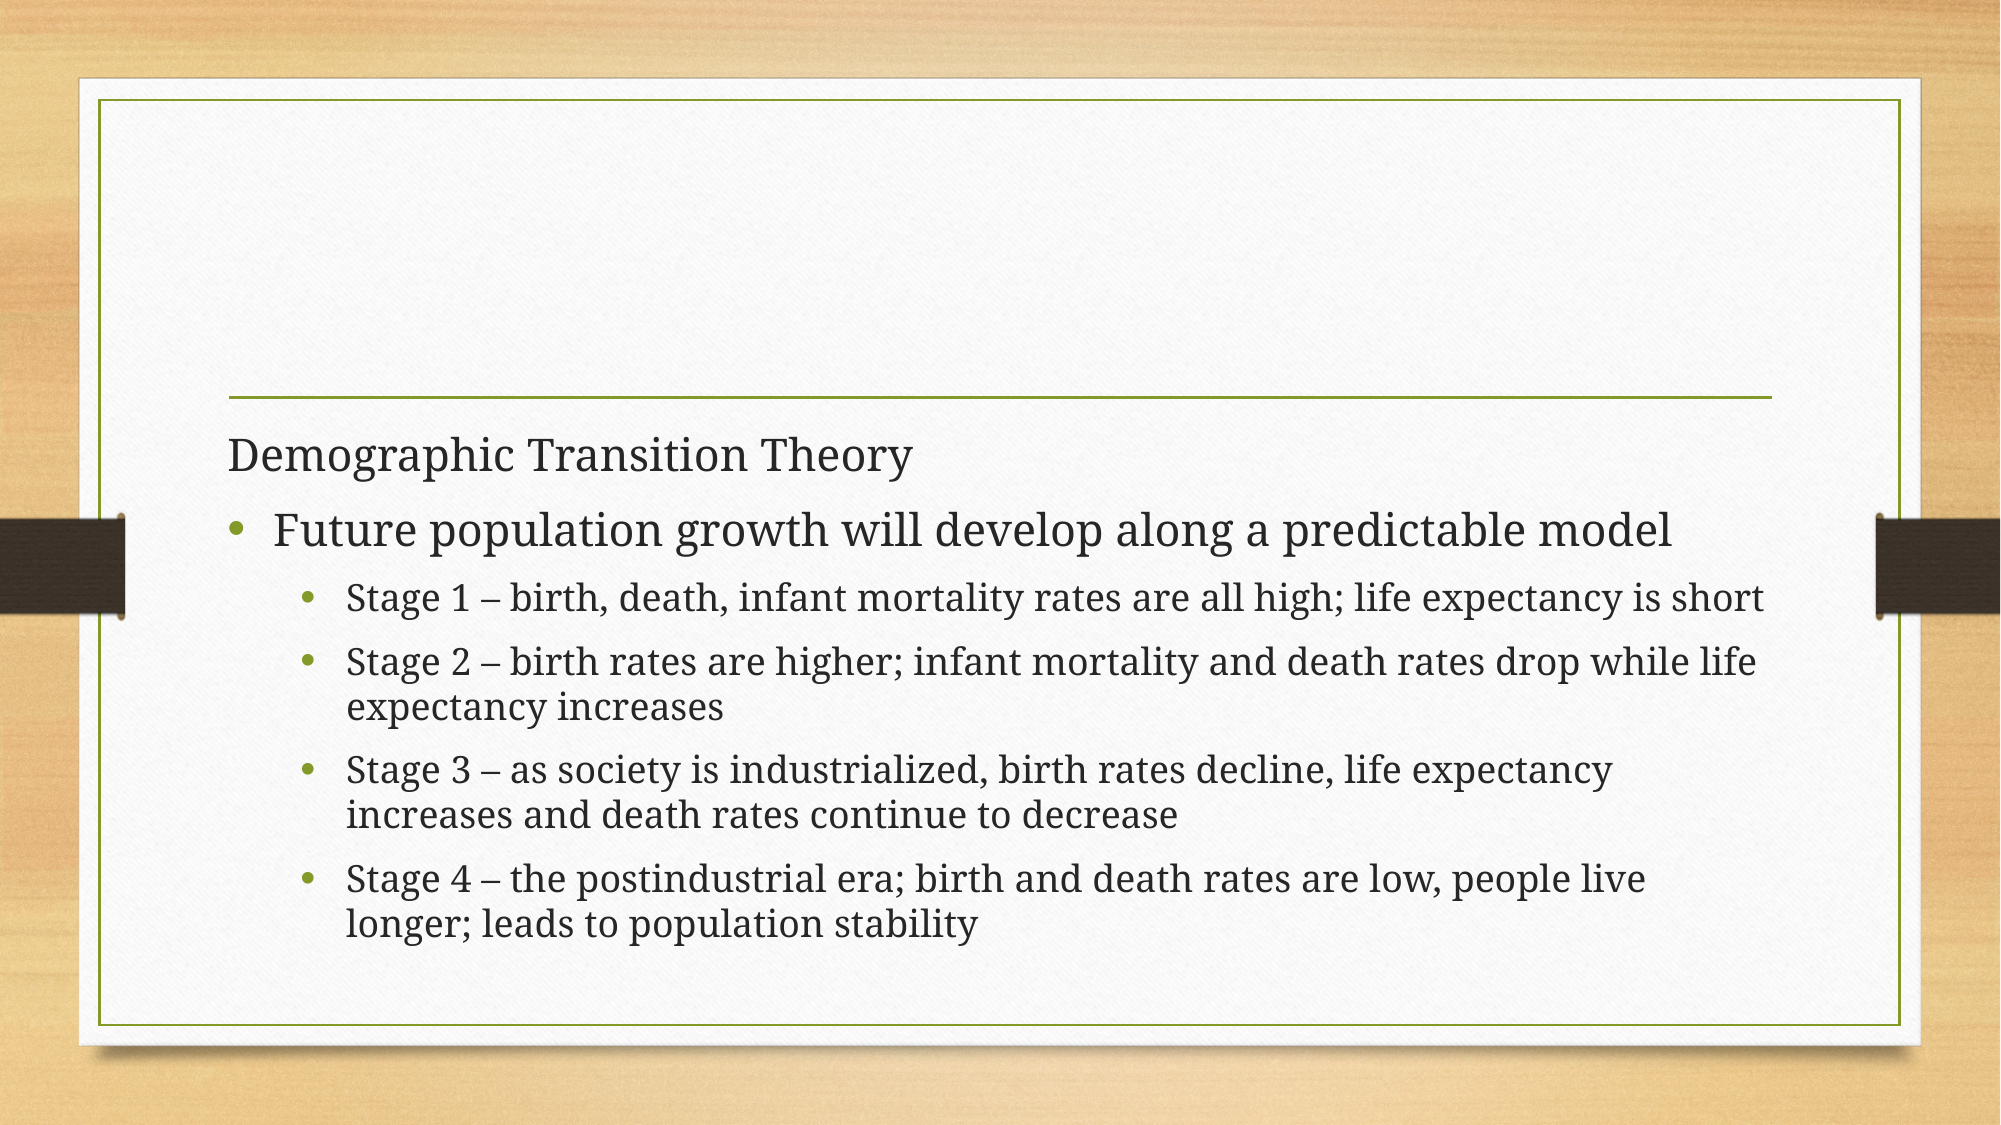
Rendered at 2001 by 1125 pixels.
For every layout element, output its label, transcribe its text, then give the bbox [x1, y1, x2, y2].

list Demographic Transition Theory Future population growth will develop along a predictable model Stage 1 – birth, death, infant mortality rates are all high; life expectancy is short Stage 2 – birth rates are higher; infant mortality and death rates drop while life expectancy increases Stage 3 – as society is industrialized, birth rates decline, life expectancy increases and death rates continue to decrease Stage 4 – the postindustrial era; birth and death rates are low, people live longer; leads to population stability [212, 419, 1788, 964]
picture [0, 0, 2001, 1125]
